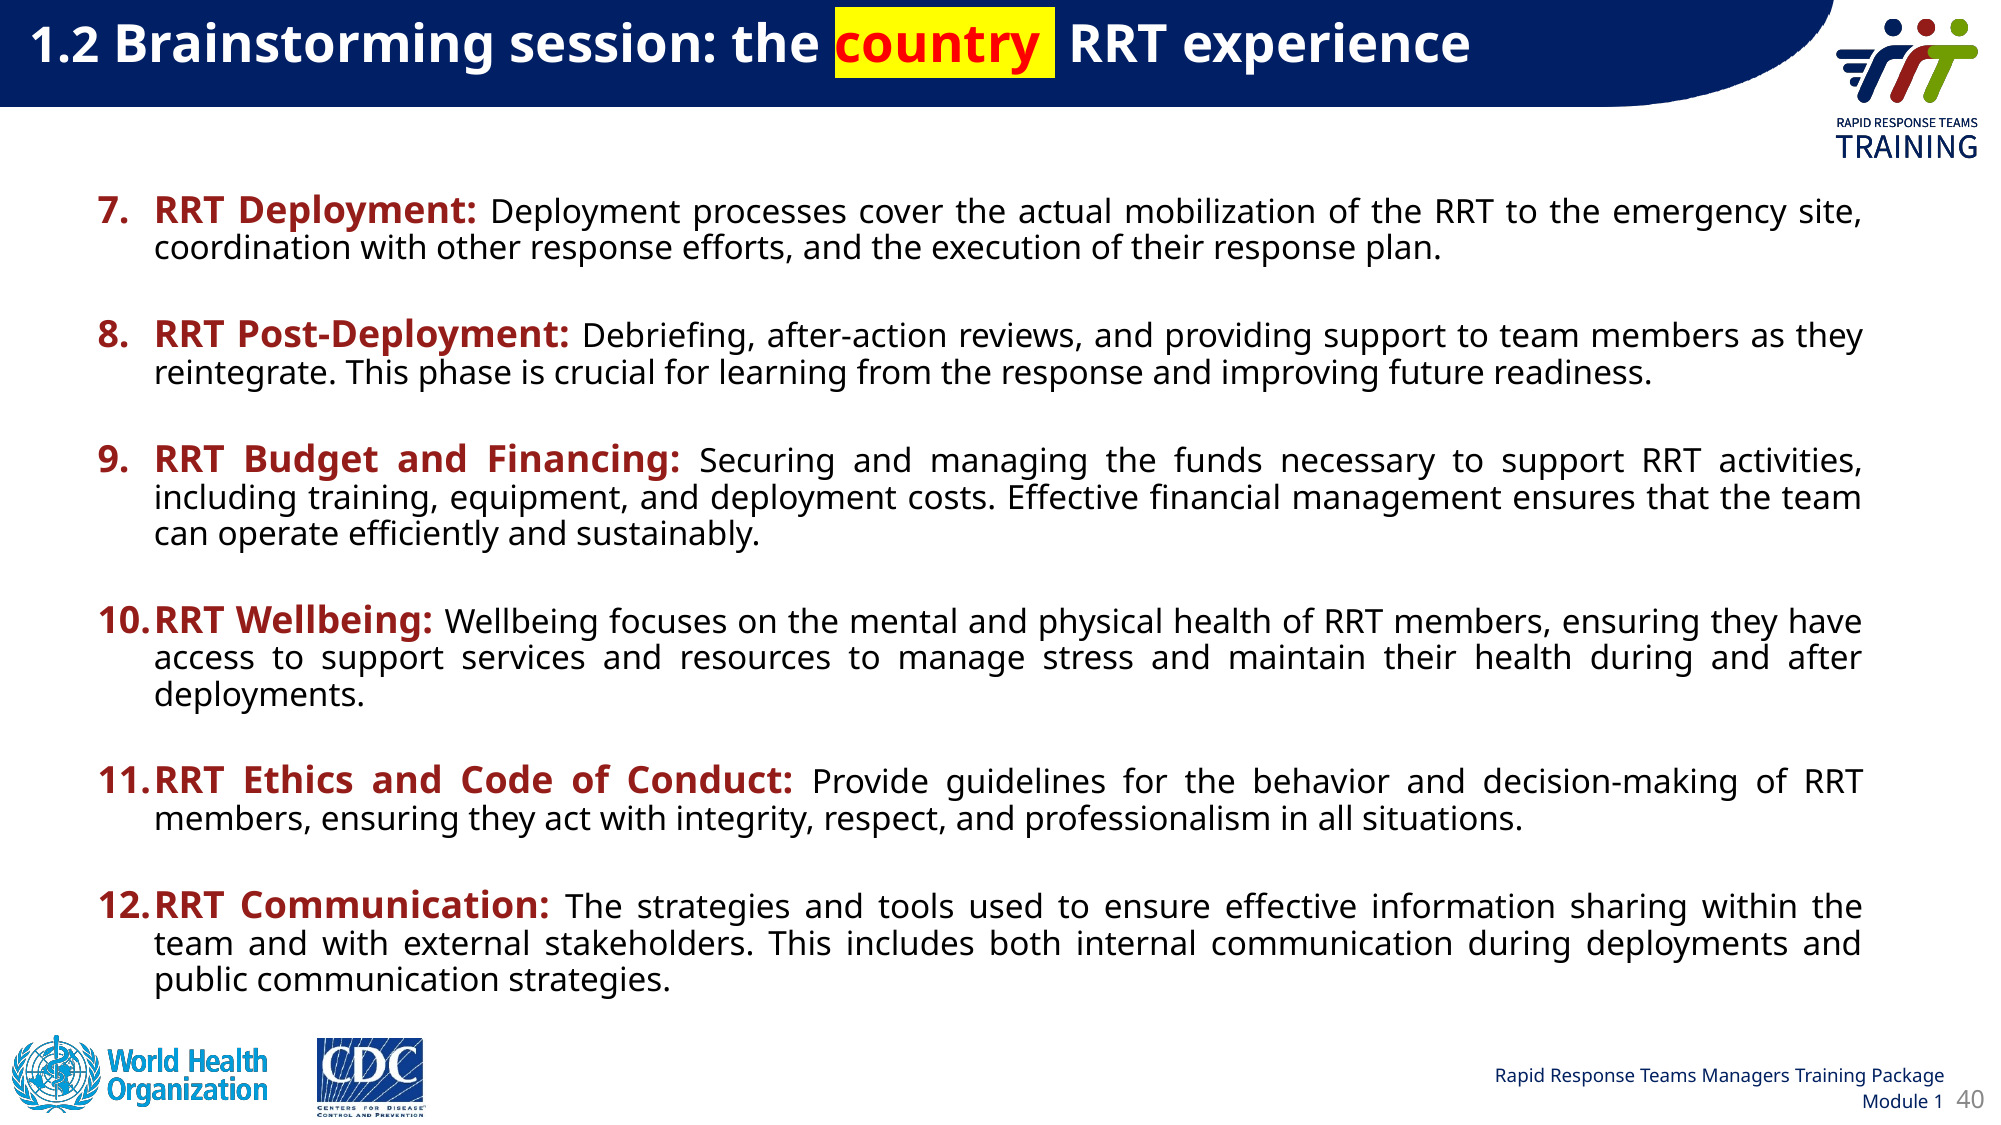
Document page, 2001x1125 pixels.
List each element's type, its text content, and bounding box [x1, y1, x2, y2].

picture [317, 1038, 426, 1117]
picture [59, 1035, 267, 1113]
picture [0, 0, 1978, 167]
picture [22, 1062, 26, 1077]
picture [12, 1035, 54, 1068]
picture [24, 1054, 36, 1087]
picture [12, 1083, 48, 1113]
text_box RRT Deployment: Deployment processes cover the actual mobilization of the RRT to the emergency site, coordination with other response efforts, and the execution of their response plan. RRT Post-Deployment: Debriefing, after-action reviews, and providing support to team members as they reintegrate. This phase is crucial for learning from the response and improving future readiness. RRT Budget and Financing: Securing and managing the funds necessary to support RRT activities, including training, equipment, and deployment costs. Effective financial management ensures that the team can operate efficiently and sustainably. RRT Wellbeing: Wellbeing focuses on the mental and physical health of RRT members, ensuring they have access to support services and resources to manage stress and maintain their health during and after deployments. RRT Ethics and Code of Conduct: Provide guidelines for the behavior and decision-making of RRT members, ensuring they act with integrity, respect, and professionalism in all situations. RRT Communication: The strategies and tools used to ensure effective information sharing within the team and with external stakeholders. This includes both internal communication during deployments and public communication strategies. [90, 183, 1873, 1022]
picture [50, 1108, 62, 1113]
picture [46, 1056, 54, 1062]
picture [40, 1062, 47, 1070]
picture [36, 1088, 78, 1105]
picture [30, 1083, 37, 1091]
picture [71, 1053, 90, 1091]
list 1.2 Brainstorming session: the country RRT experience [8, 9, 1808, 117]
text_box 40 [1557, 1075, 1993, 1121]
picture [34, 1054, 43, 1078]
